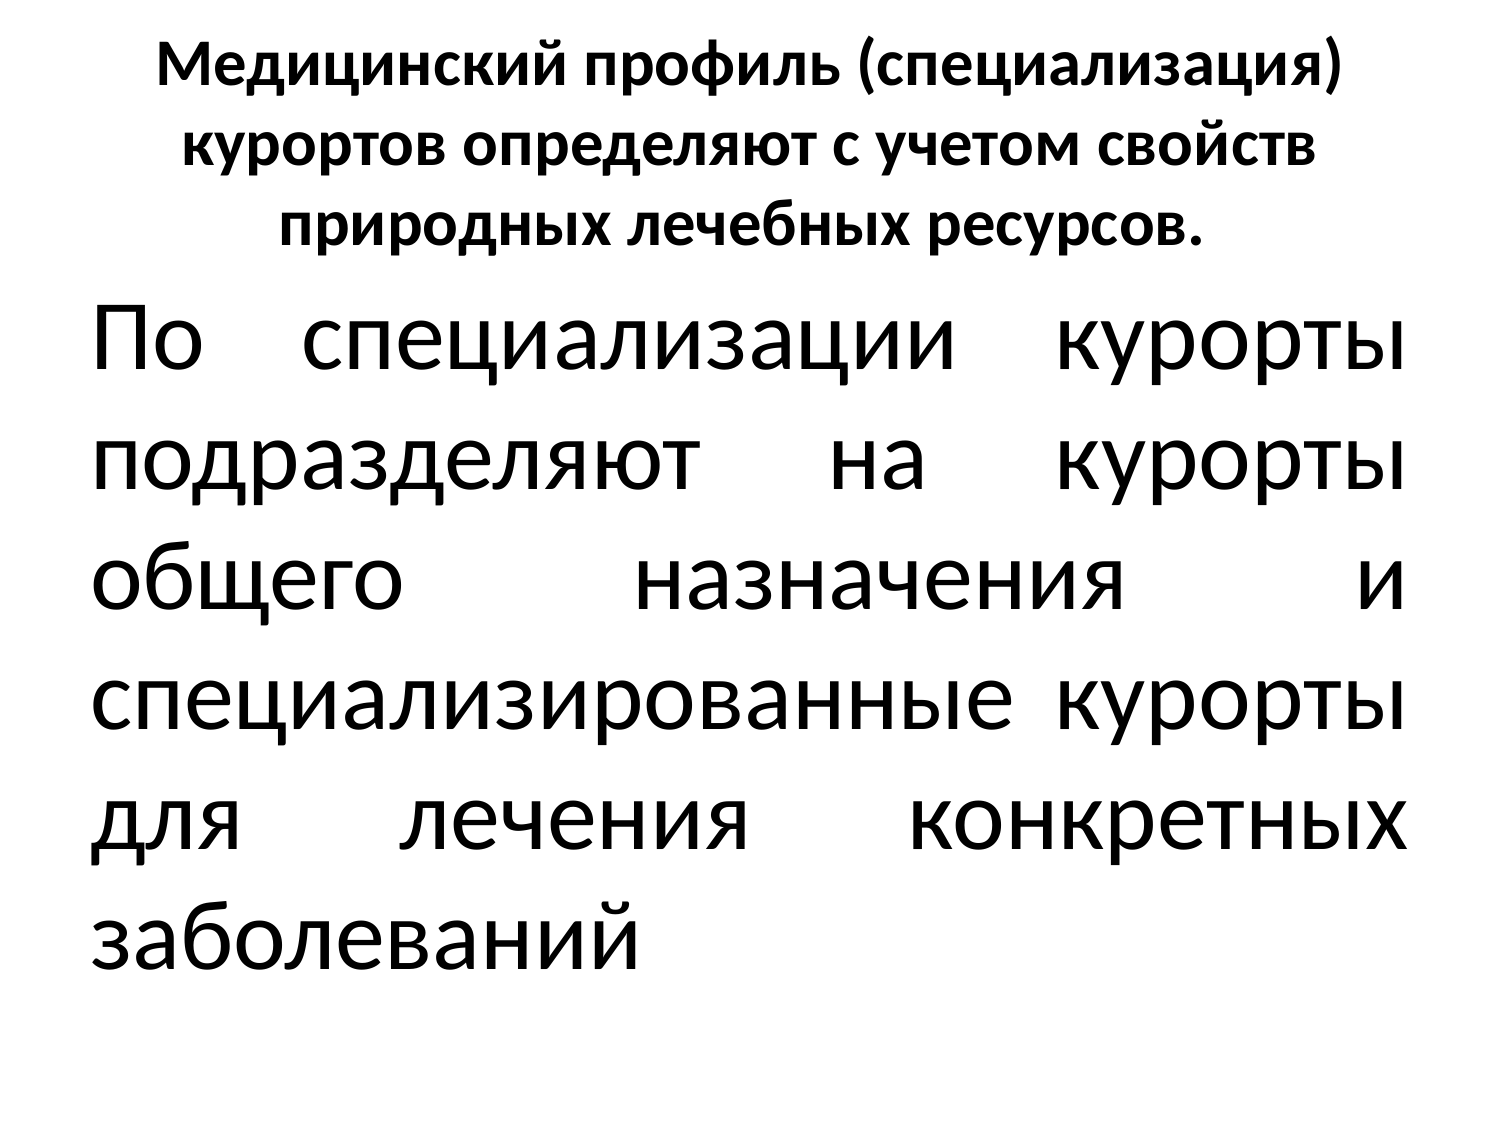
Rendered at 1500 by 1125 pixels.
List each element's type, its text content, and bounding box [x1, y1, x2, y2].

title Медицинский профиль (специализация) курортов определяют с учетом свойств природных лечебных ресурсов. [75, 45, 1425, 233]
list По специализации курорты подразделяют на курорты общего назначения и специализированные курорты для лечения конкретных заболеваний [75, 262, 1425, 1005]
